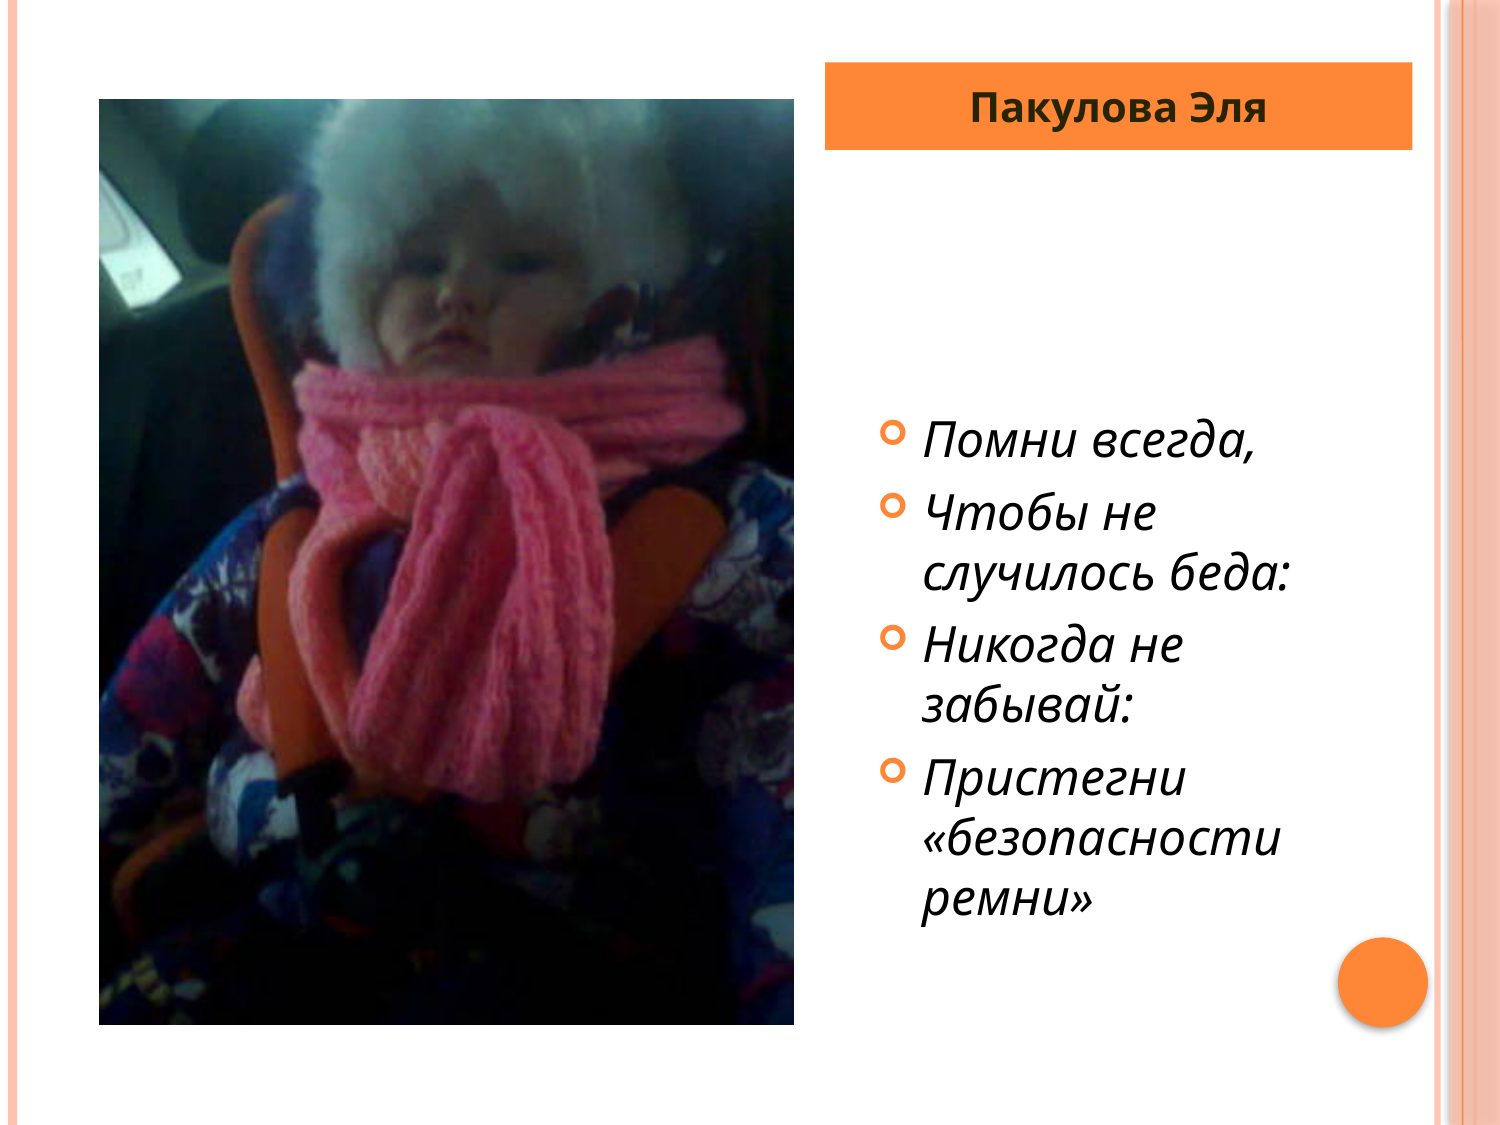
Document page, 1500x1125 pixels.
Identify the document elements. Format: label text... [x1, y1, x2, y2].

list Помни всегда, Чтобы не случилось беда: Никогда не забывай: Пристегни «безопасности ремни» [862, 399, 1413, 1025]
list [99, 99, 795, 1026]
list Пакулова Эля [825, 62, 1413, 150]
